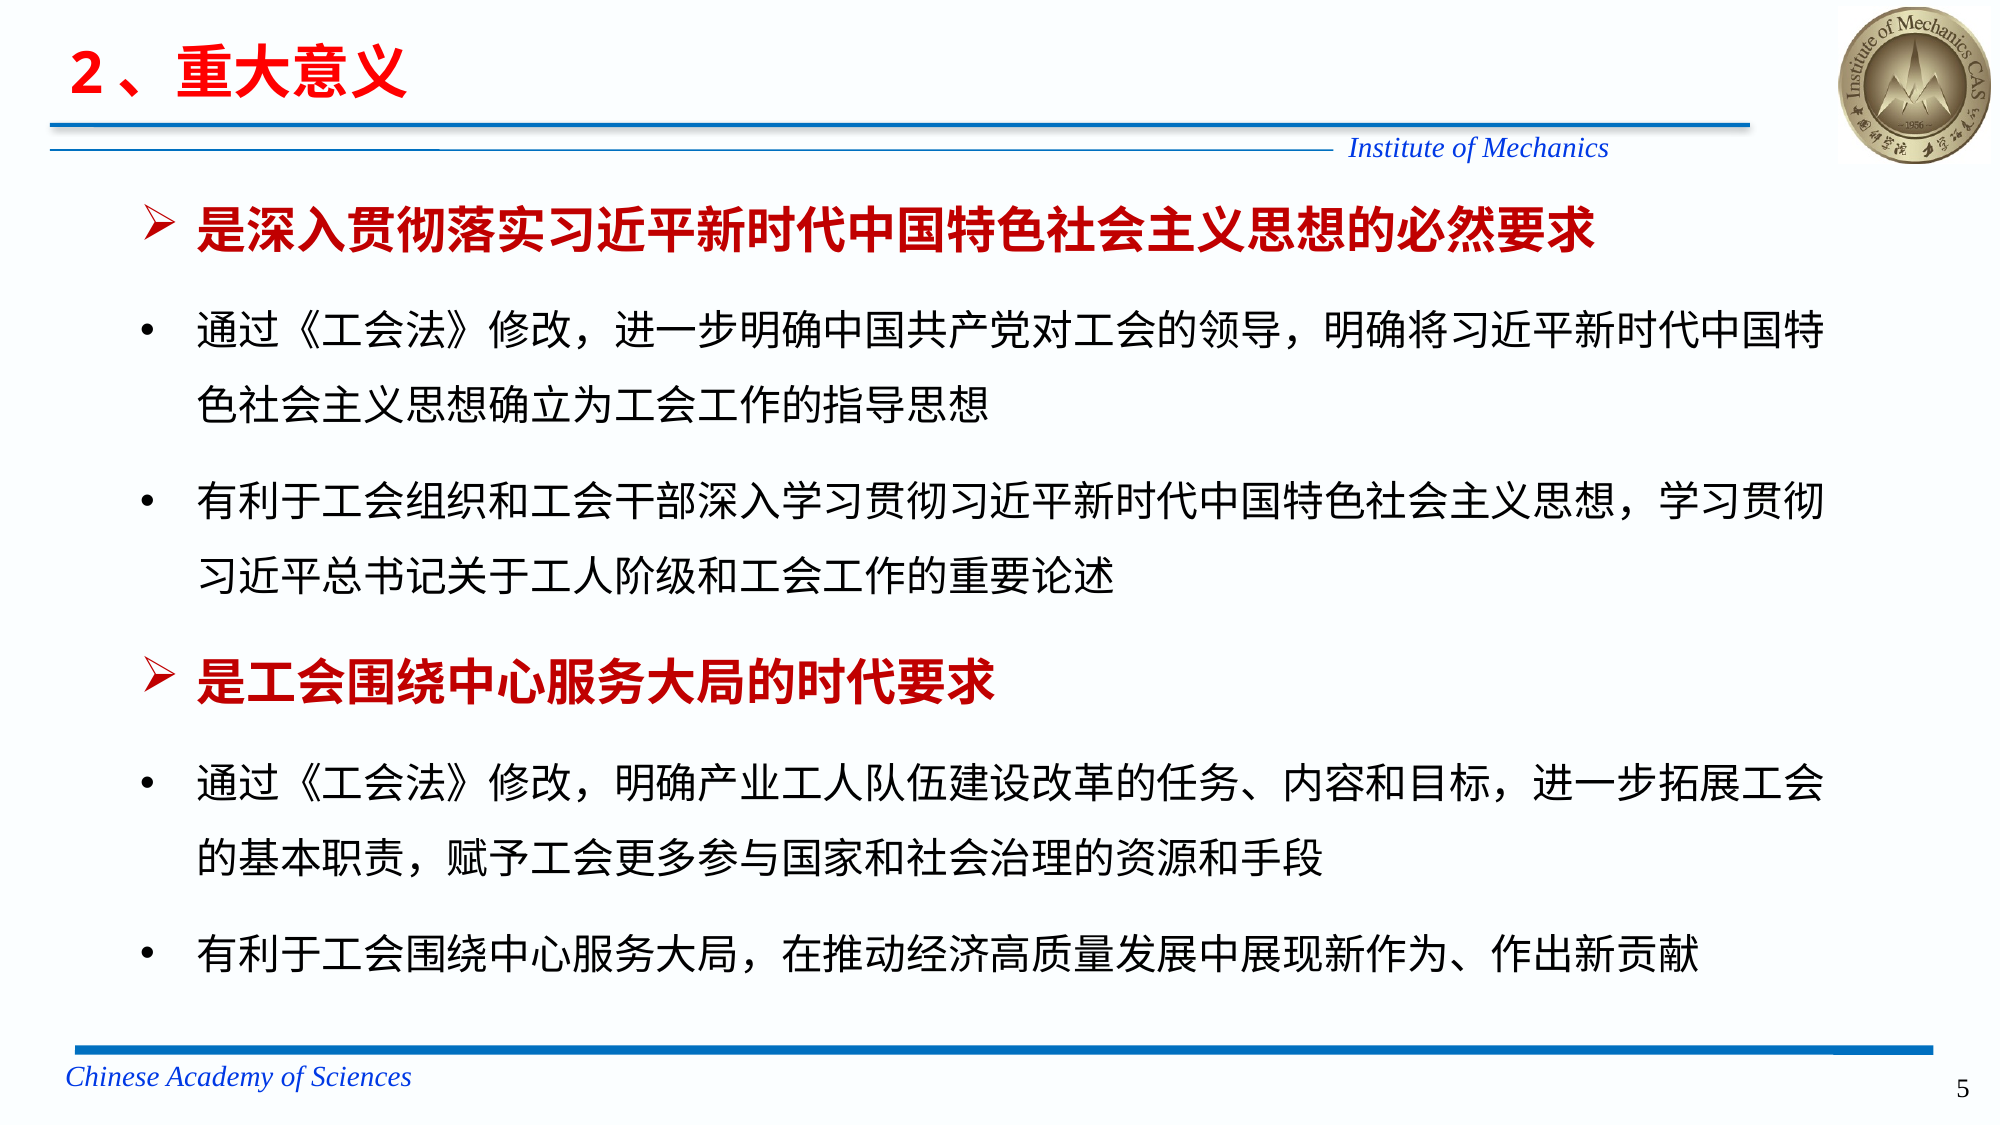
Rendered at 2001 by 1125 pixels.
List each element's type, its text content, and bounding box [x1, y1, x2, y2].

picture [1838, 6, 1991, 164]
text_box 2、重大意义 [54, 27, 1829, 113]
slide_number 5 [1516, 1063, 1984, 1125]
text_box 是深入贯彻落实习近平新时代中国特色社会主义思想的必然要求 通过《工会法》修改，进一步明确中国共产党对工会的领导，明确将习近平新时代中国特色社会主义思想确立为工会工作的指导思想 有利于工会组织和工会干部深入学习贯彻习近平新时代中国特色社会主义思想，学习贯彻习近平总书记关于工人阶级和工会工作的重要论述 是工会围绕中心服务大局的时代要求 通过《工会法》修改，明确产业工人队伍建设改革的任务、内容和目标，进一步拓展工会的基本职责，赋予工会更多参与国家和社会治理的资源和手段 有利于工会围绕中心服务大局，在推动经济高质量发展中展现新作为、作出新贡献 [125, 160, 1875, 986]
